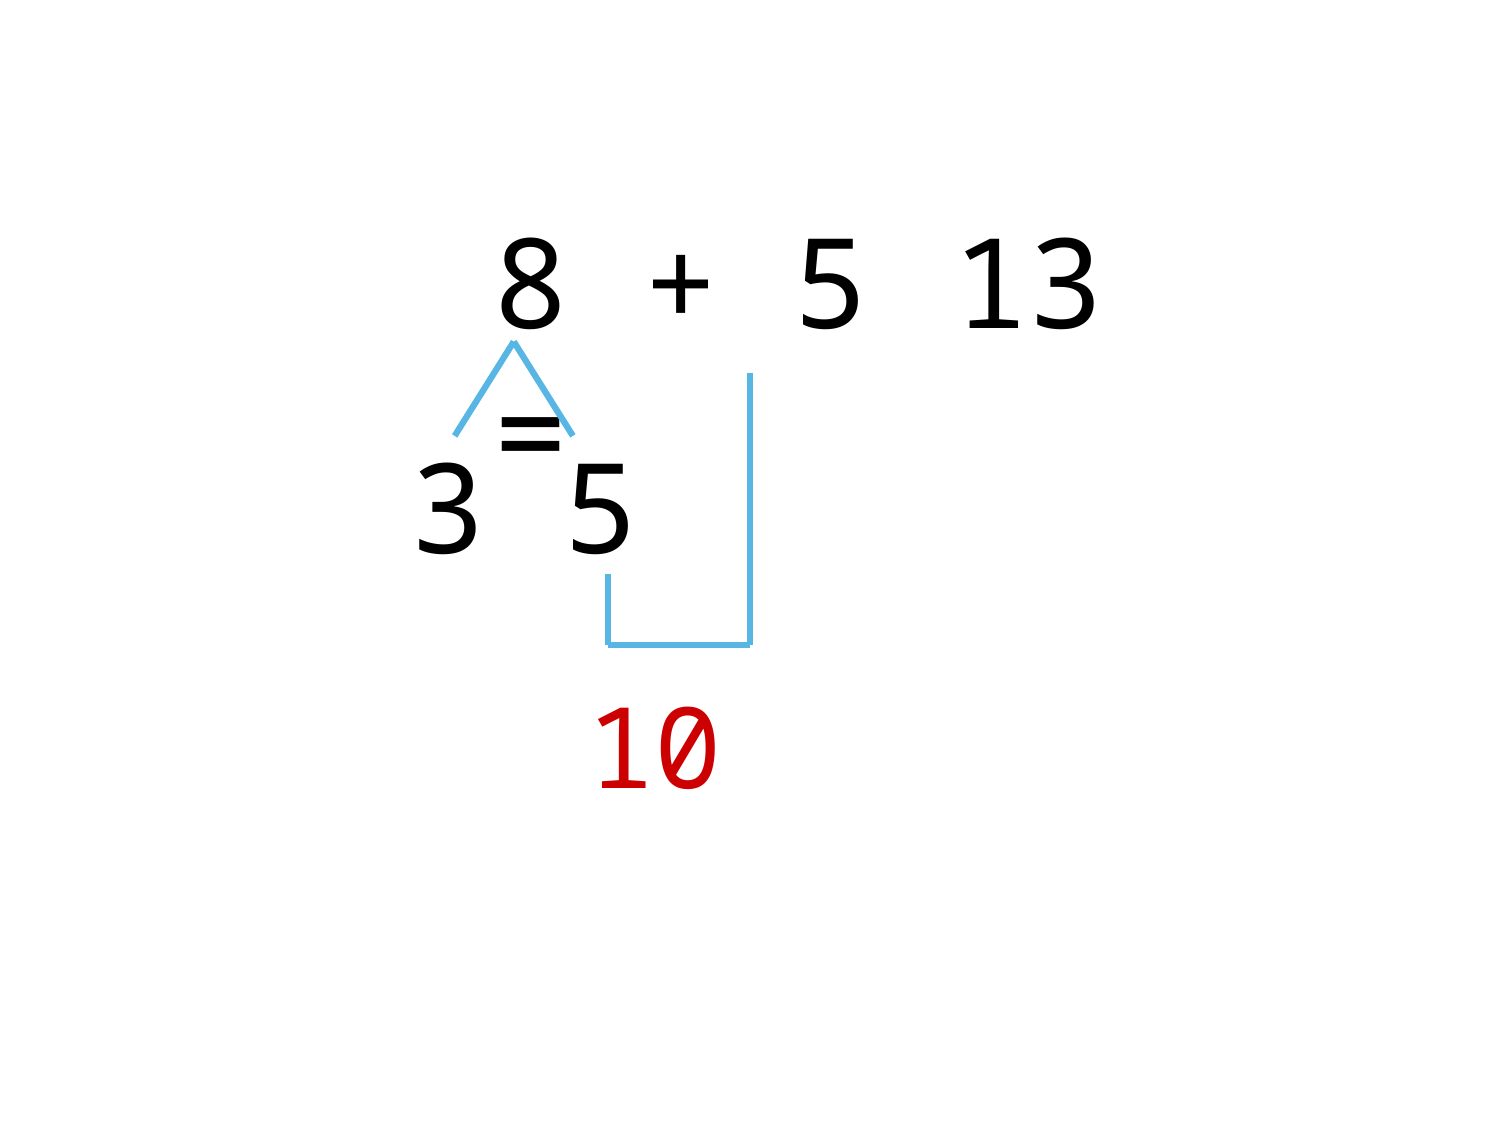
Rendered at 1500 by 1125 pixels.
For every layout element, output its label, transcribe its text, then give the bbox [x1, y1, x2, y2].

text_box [608, 373, 750, 646]
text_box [454, 341, 573, 436]
text_box 10 [572, 668, 762, 819]
text_box 5 [549, 420, 608, 586]
text_box 8 + 5 = [478, 196, 999, 512]
text_box 13 [938, 196, 1119, 362]
text_box 3 [395, 420, 514, 586]
